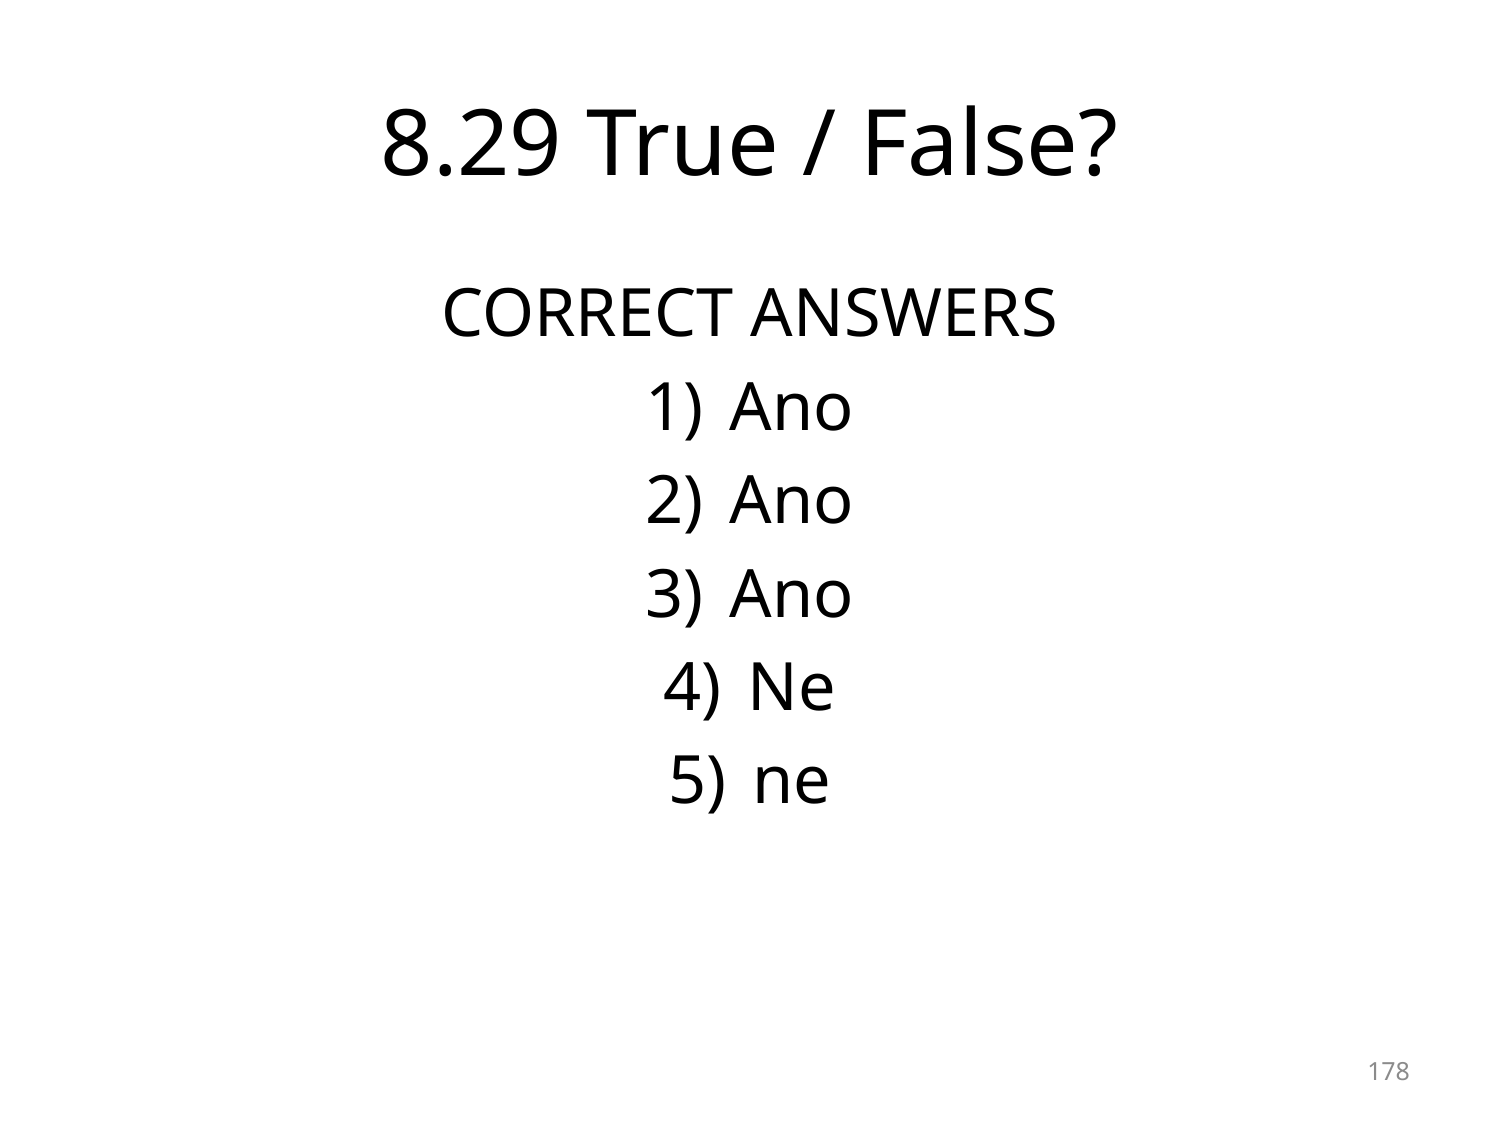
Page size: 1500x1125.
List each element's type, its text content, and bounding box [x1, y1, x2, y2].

title 8.29 True / False? [75, 45, 1425, 233]
slide_number 178 [1074, 1042, 1425, 1103]
list CORRECT ANSWERS Ano Ano Ano Ne ne [75, 262, 1425, 1005]
